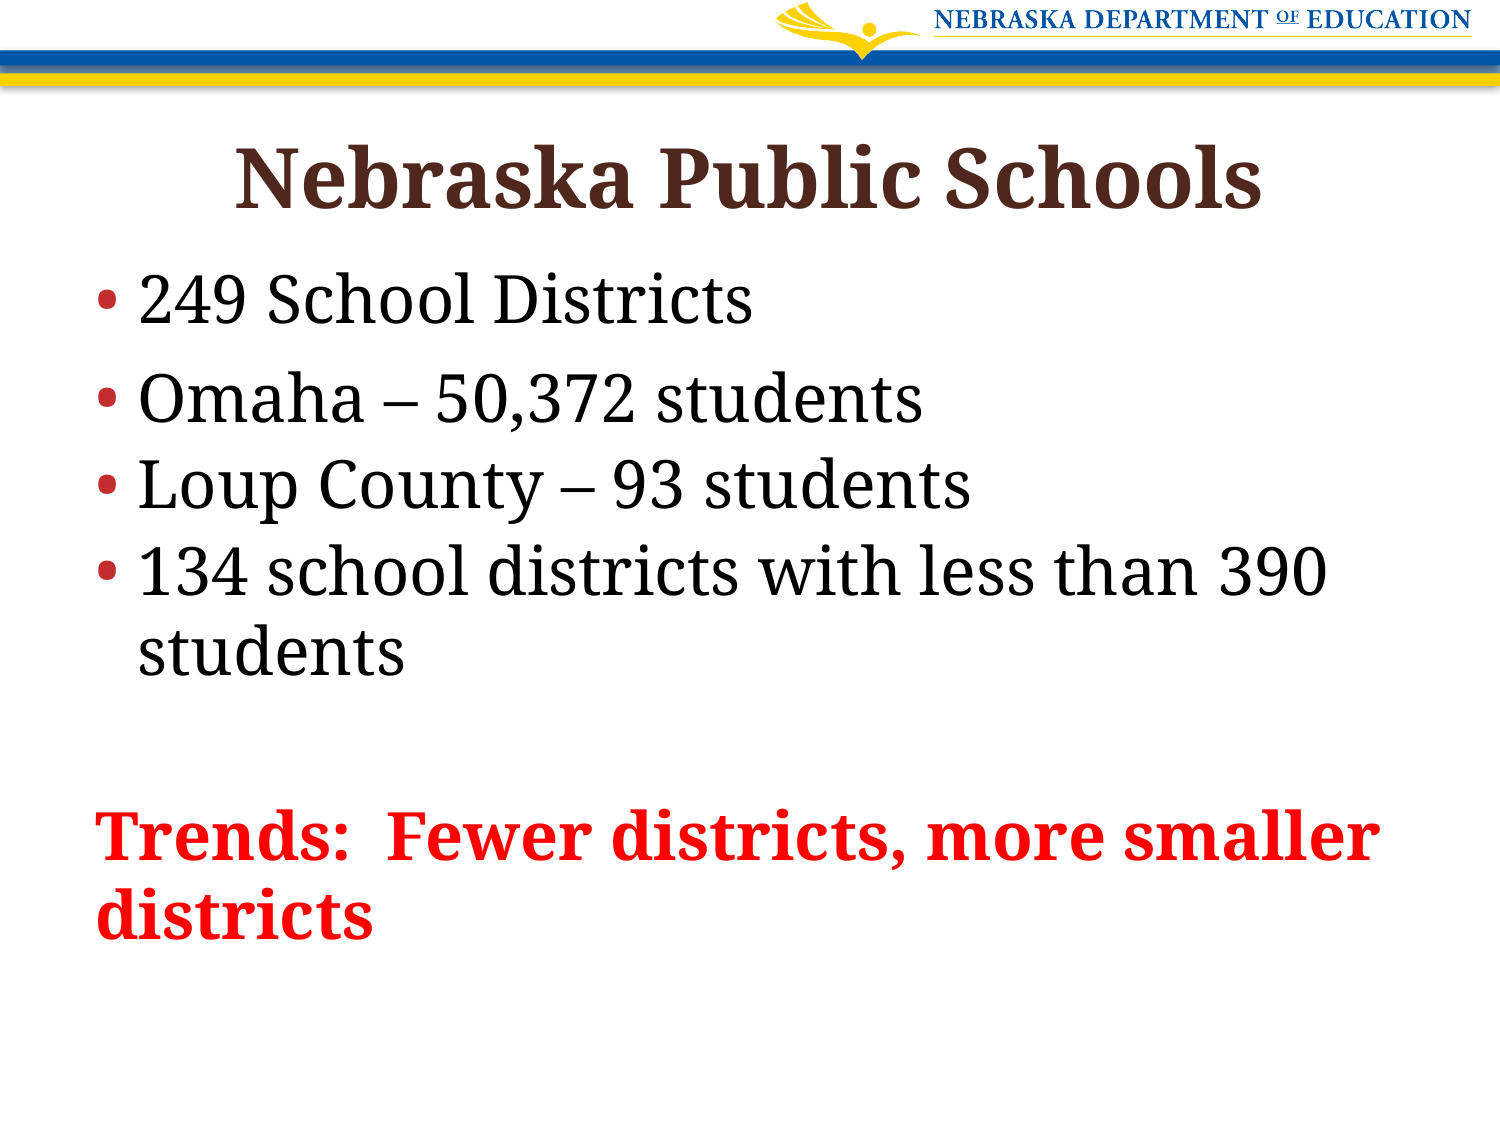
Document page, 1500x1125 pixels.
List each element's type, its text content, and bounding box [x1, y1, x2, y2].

title Nebraska Public Schools [75, 87, 1425, 263]
list 249 School Districts Omaha – 50,372 students Loup County – 93 students 134 school districts with less than 390 students Trends: Fewer districts, more smaller districts [62, 249, 1438, 1000]
picture [774, 0, 1500, 69]
